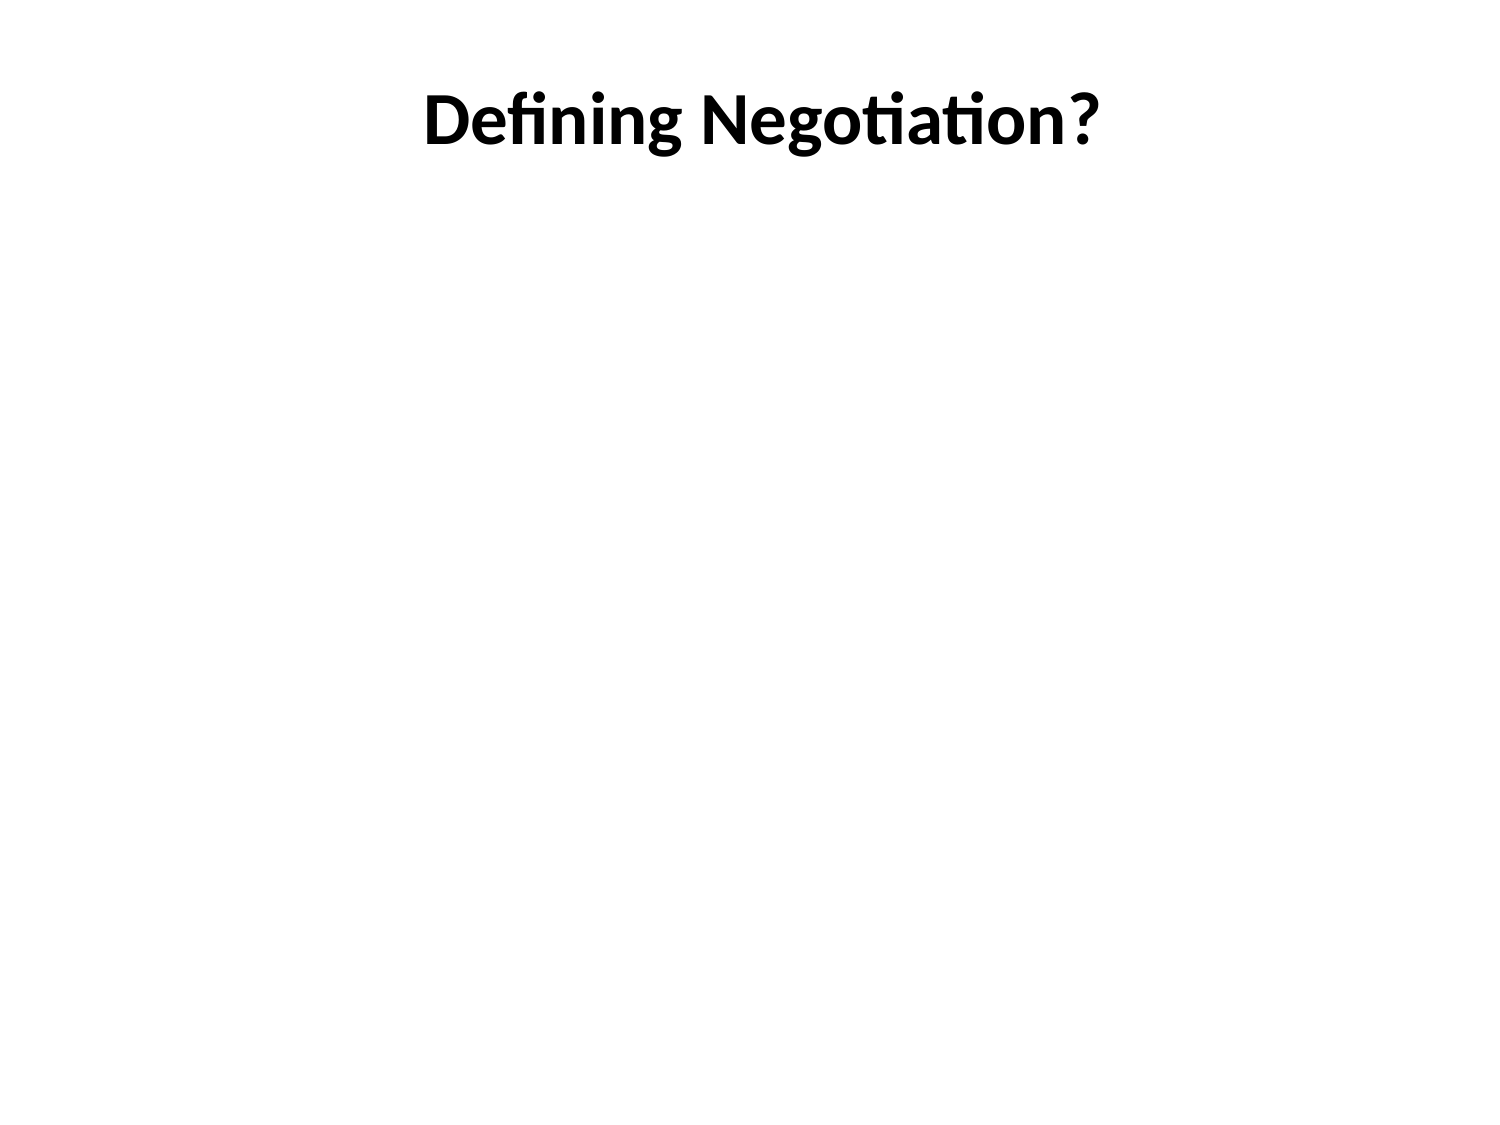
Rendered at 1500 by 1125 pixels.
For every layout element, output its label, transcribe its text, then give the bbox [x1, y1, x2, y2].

text_box Defining Negotiation? [84, 62, 1441, 250]
